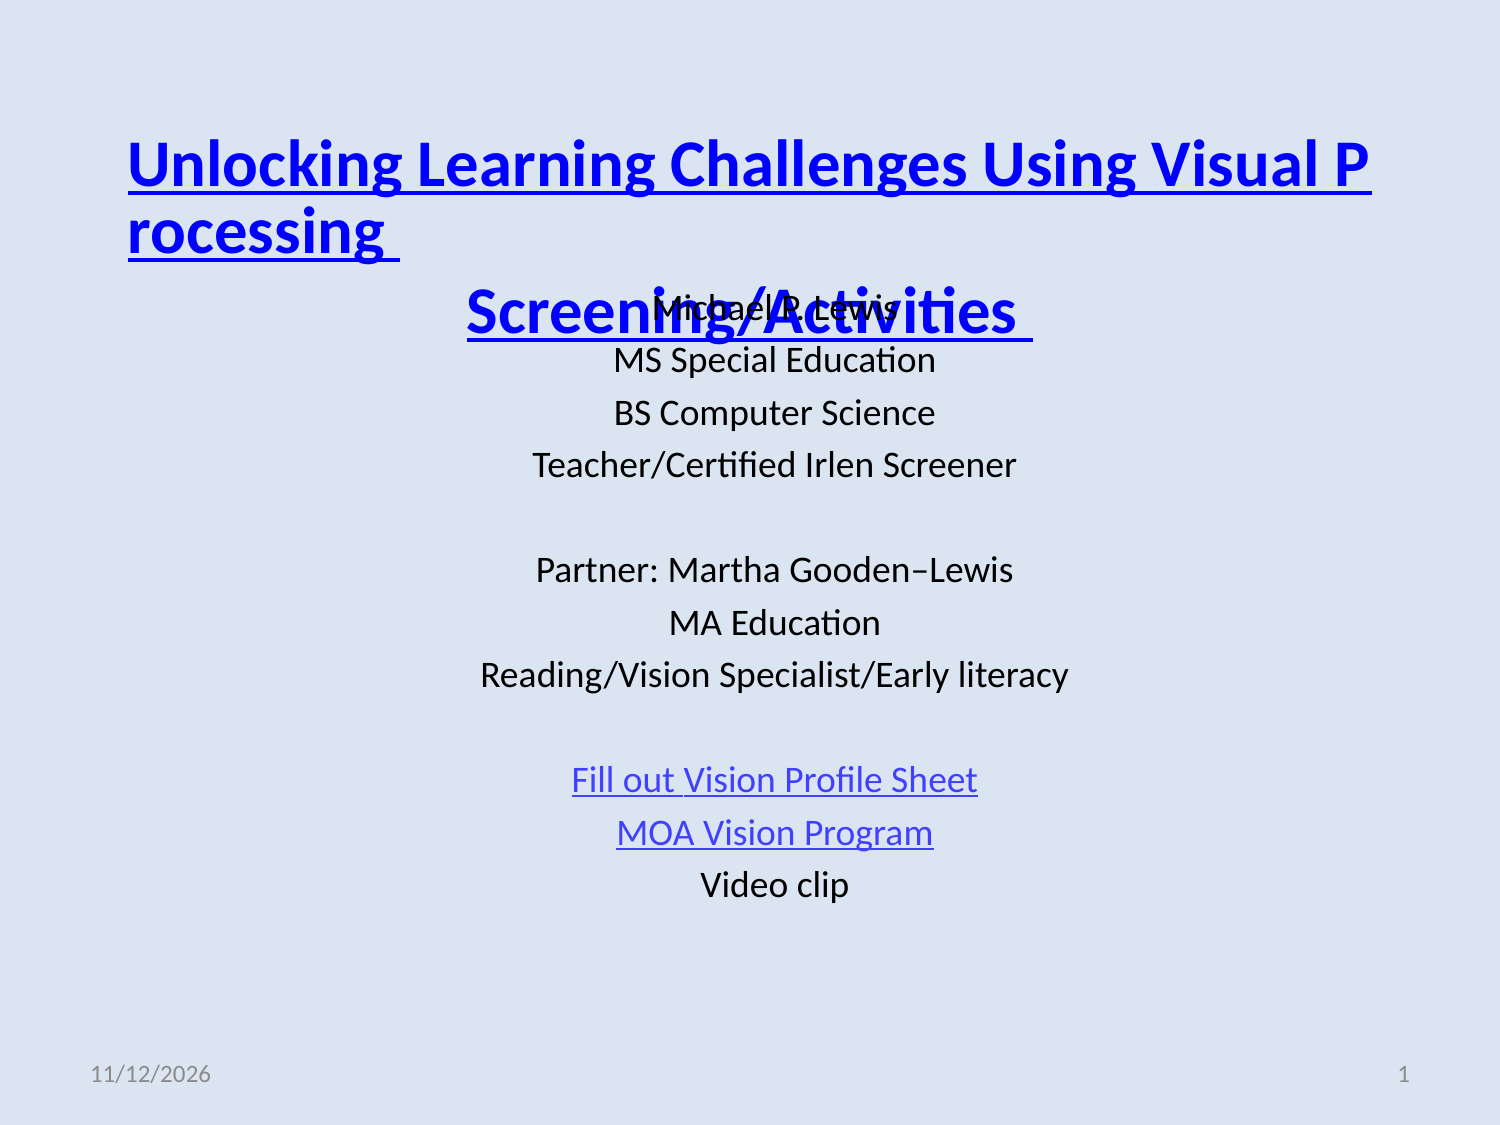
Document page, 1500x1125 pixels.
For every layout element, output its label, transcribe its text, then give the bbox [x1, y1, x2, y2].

title Unlocking Learning Challenges Using Visual Processing Screening/Activities [112, 87, 1388, 313]
subtitle Michael P. Lewis MS Special Education BS Computer Science Teacher/Certified Irlen Screener Partner: Martha Gooden–Lewis MA Education Reading/Vision Specialist/Early literacy Fill out Vision Profile Sheet MOA Vision Program Video clip [249, 275, 1300, 1125]
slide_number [75, 1042, 425, 1103]
slide_number 1 [1074, 1042, 1425, 1103]
